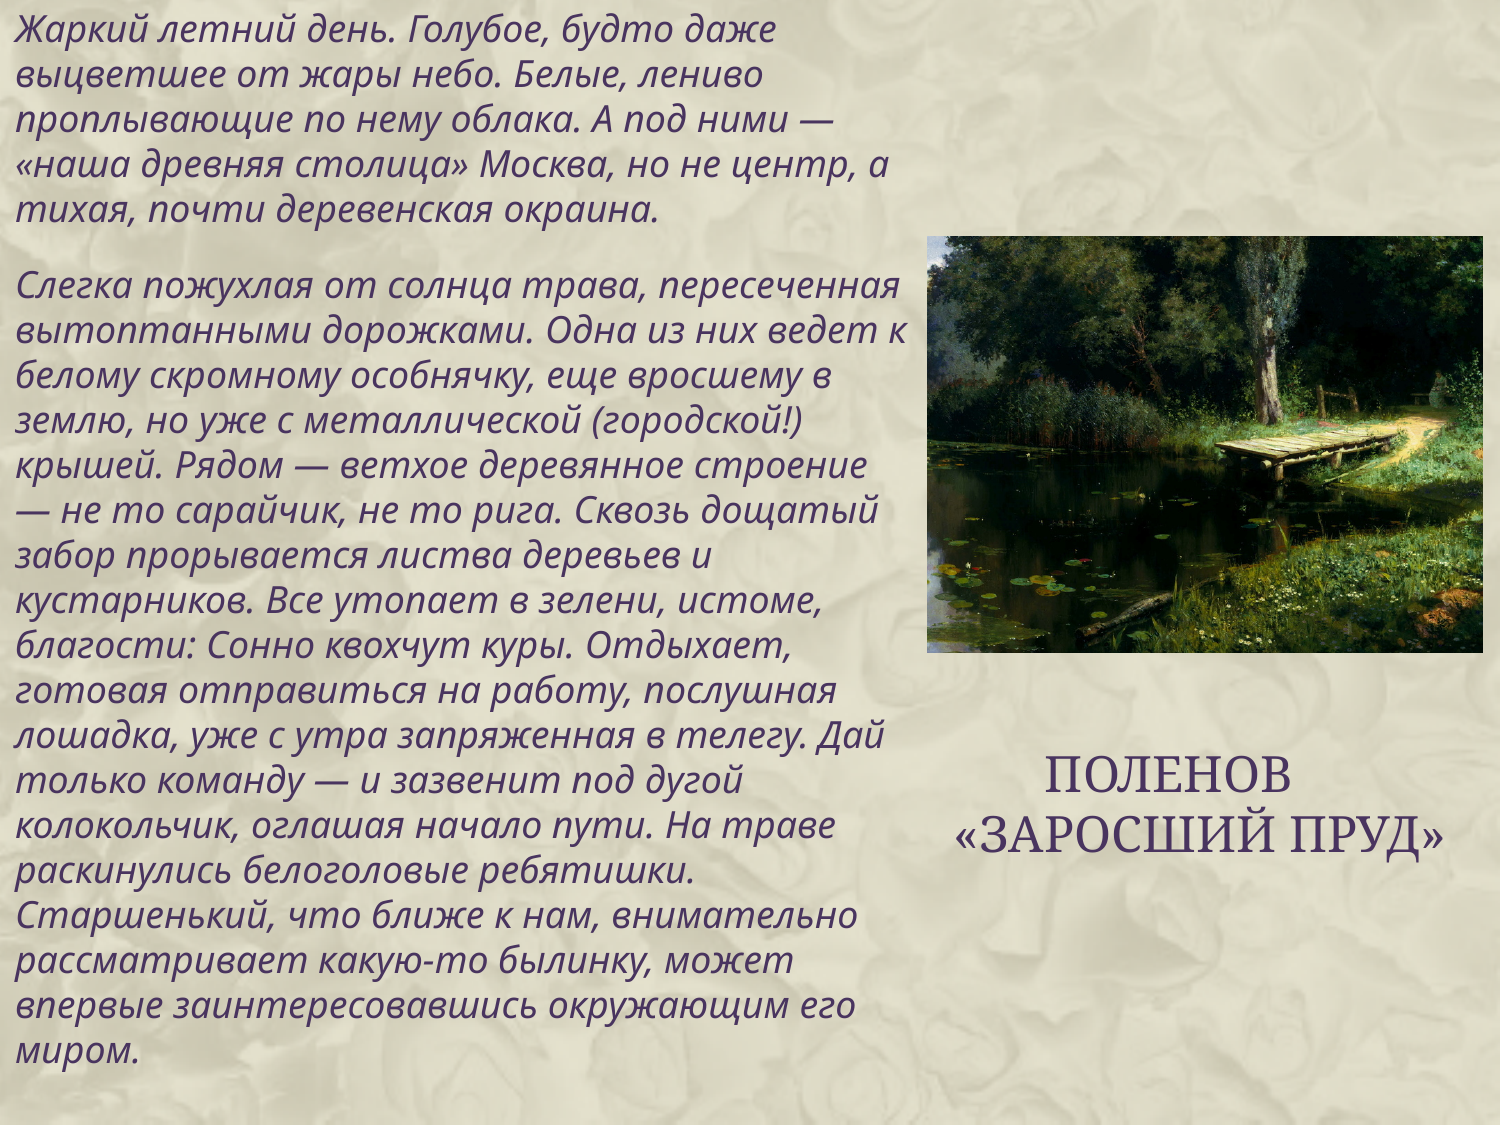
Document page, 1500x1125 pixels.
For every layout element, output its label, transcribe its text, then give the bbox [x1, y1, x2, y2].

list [926, 235, 1483, 653]
list Жаркий летний день. Голубое, будто даже выцветшее от жары небо. Белые, лениво проплывающие по нему облака. А под ними — «наша древняя столица» Москва, но не центр, а тихая, почти деревенская окраина. Слегка пожухлая от солнца трава, пересеченная вытоптанными дорожками. Одна из них ведет к белому скромному особнячку, еще вросшему в землю, но уже с металлической (городской!) крышей. Рядом — ветхое деревянное строение — не то сарайчик, не то рига. Сквозь дощатый забор прорывается листва деревьев и кустарников. Все утопает в зелени, истоме, благости: Сонно квохчут куры. Отдыхает, готовая отправиться на работу, послушная лошадка, уже с утра запряженная в телегу. Дай только команду — и зазвенит под дугой колокольчик, оглашая начало пути. На траве раскинулись белоголовые ребятишки. Старшенький, что ближе к нам, внимательно рассматривает какую-то былинку, может впервые заинтересовавшись окружающим его миром. [0, 0, 928, 1071]
title Поленов «Заросший пруд» [938, 716, 1471, 870]
